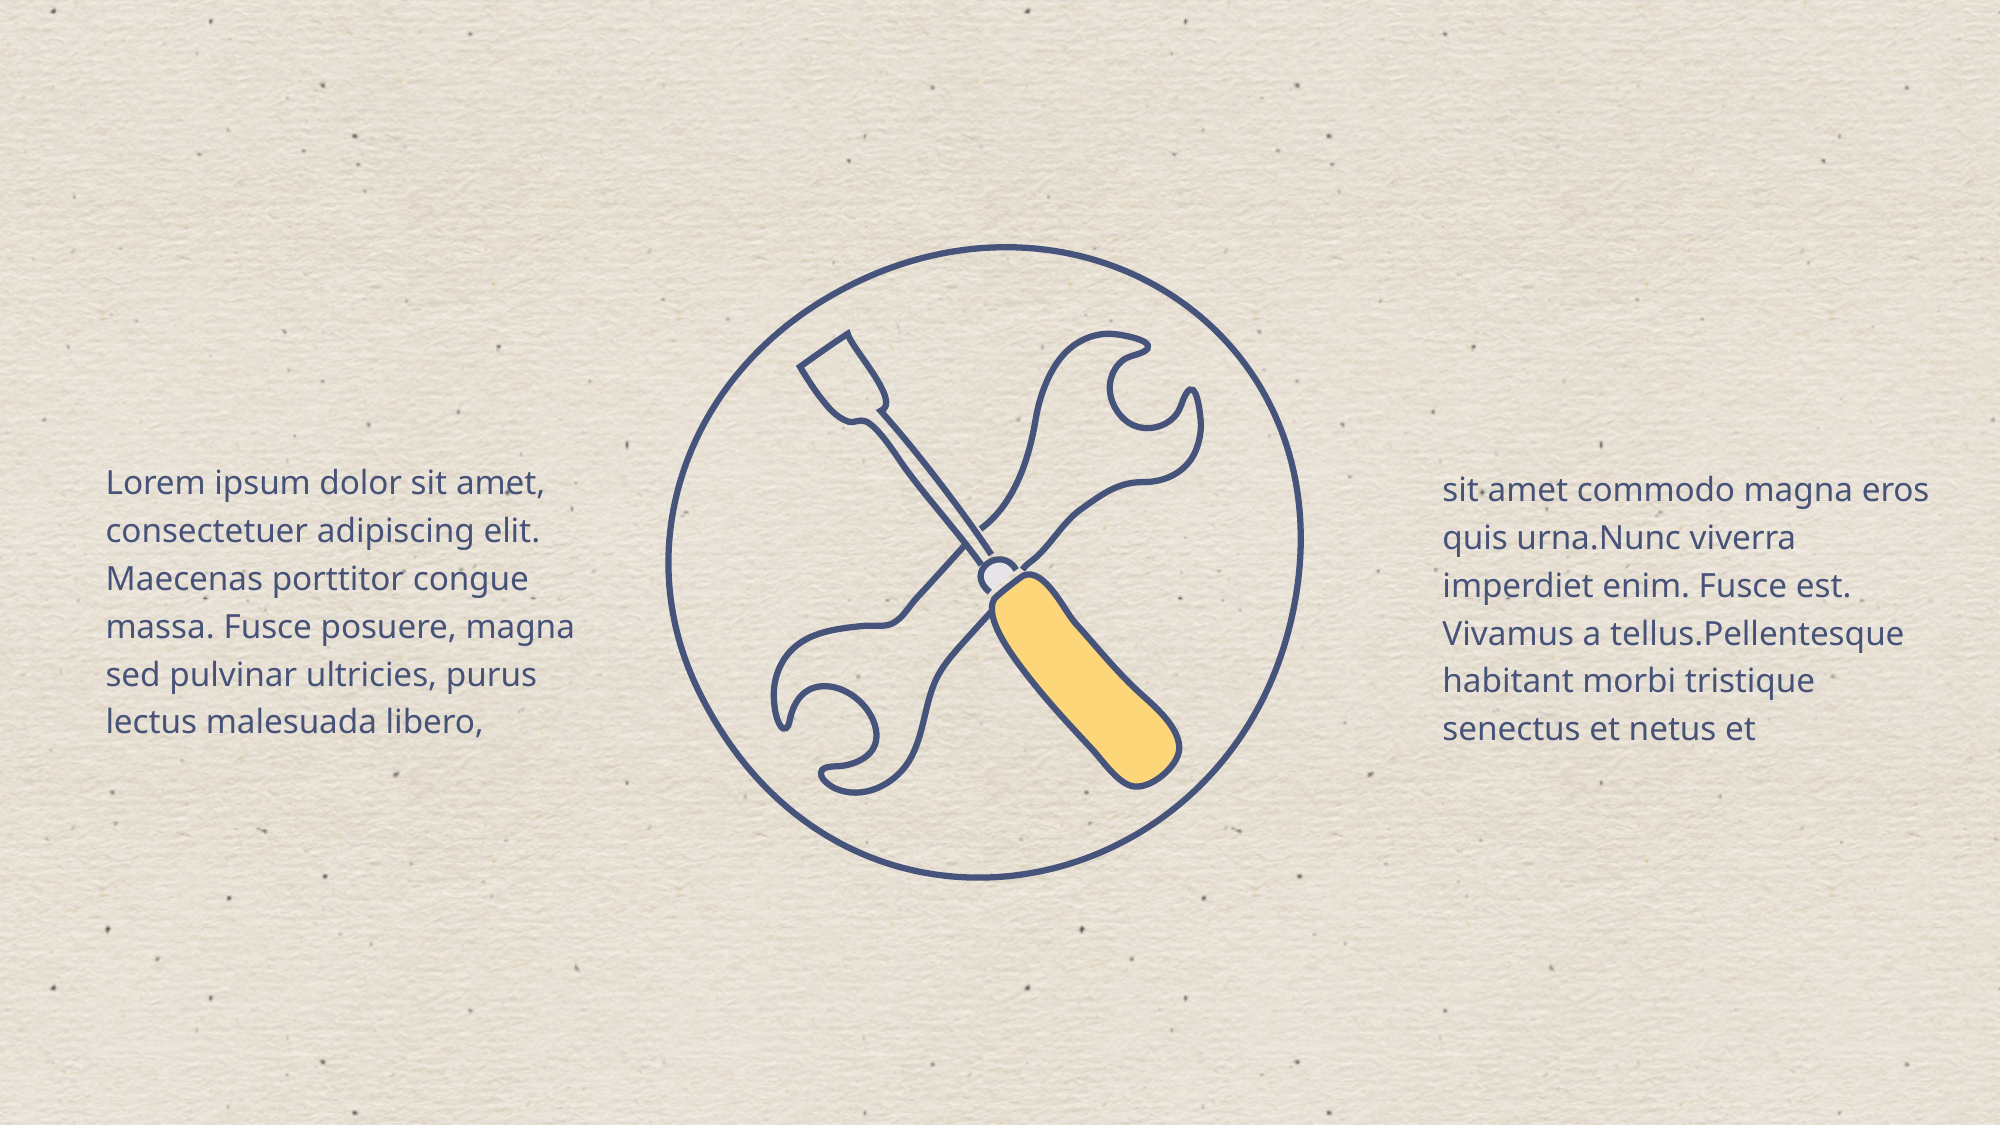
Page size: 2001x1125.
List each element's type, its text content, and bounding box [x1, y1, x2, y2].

text_box Lorem ipsum dolor sit amet, consectetuer adipiscing elit. Maecenas porttitor congue massa. Fusce posuere, magna sed pulvinar ultricies, purus lectus malesuada libero, [99, 446, 606, 747]
picture [0, 0, 2000, 1125]
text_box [668, 247, 1301, 878]
text_box sit amet commodo magna eros quis urna.Nunc viverra imperdiet enim. Fusce est. Vivamus a tellus.Pellentesque habitant morbi tristique senectus et netus et [1436, 453, 1943, 754]
